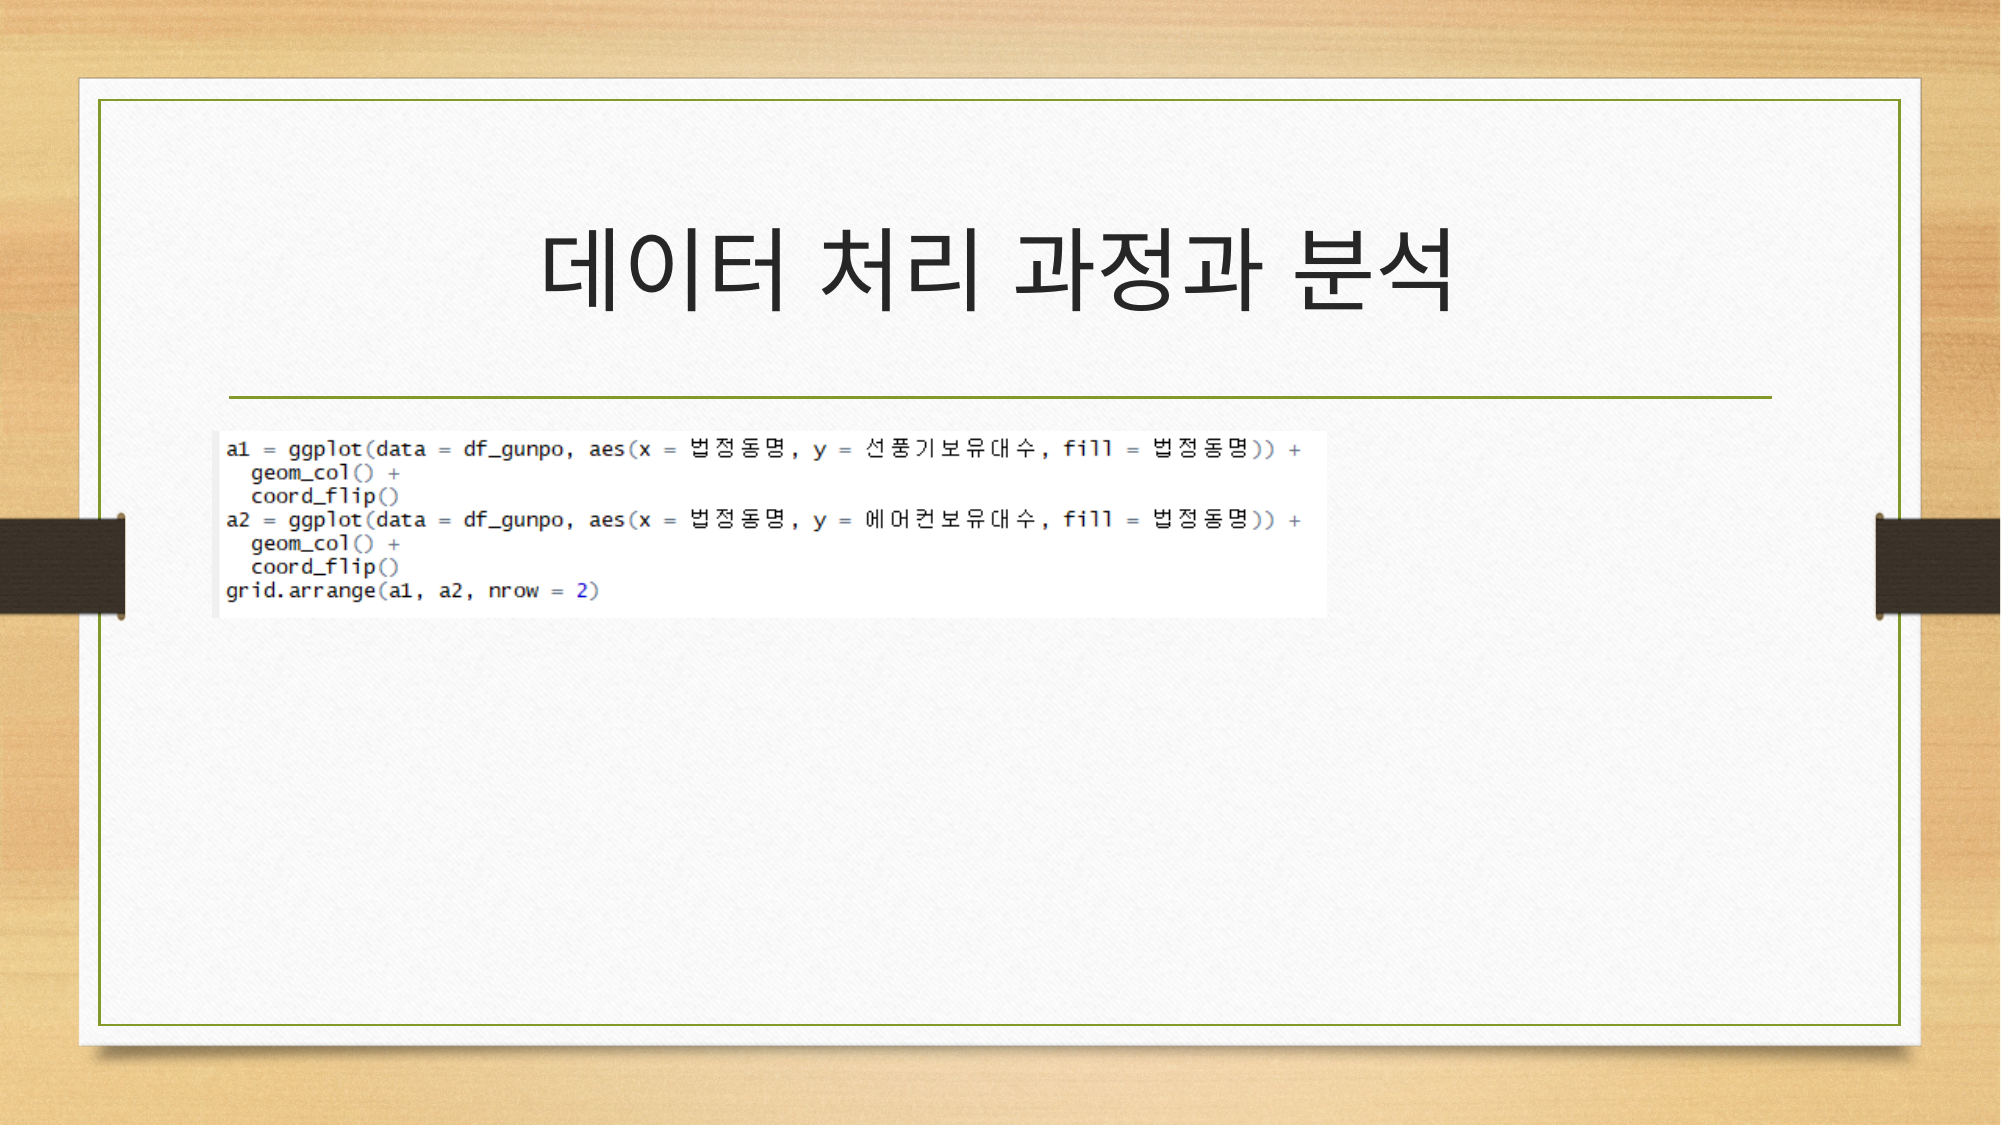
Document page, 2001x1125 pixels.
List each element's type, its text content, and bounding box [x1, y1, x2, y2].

title 데이터 처리 과정과 분석 [212, 161, 1788, 375]
picture [0, 0, 2001, 1125]
